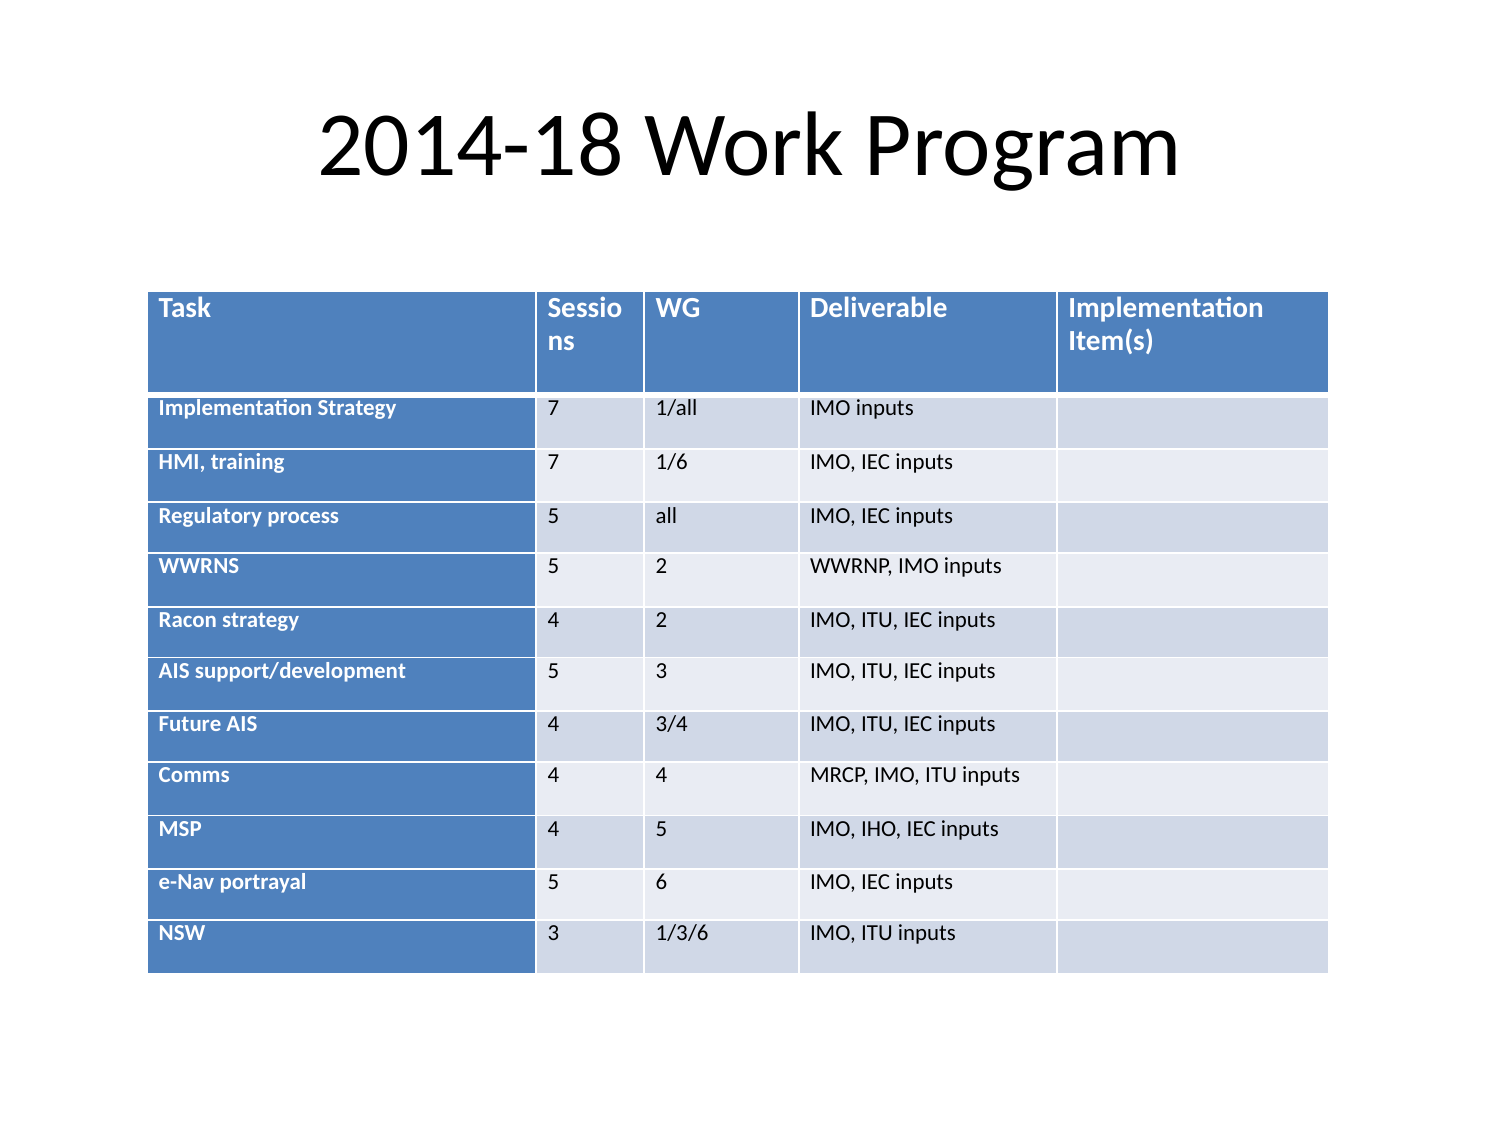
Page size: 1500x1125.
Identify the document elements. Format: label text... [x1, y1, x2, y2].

table_cell [1058, 763, 1328, 815]
table_cell MSP [148, 816, 535, 868]
table_cell 5 [645, 816, 798, 868]
table_cell Implementation Strategy [148, 398, 535, 448]
table_cell 3 [645, 658, 798, 710]
table_cell WWRNS [148, 554, 535, 606]
table_cell IMO, IEC inputs [800, 503, 1056, 552]
table_cell NSW [148, 921, 535, 973]
table_cell IMO, ITU, IEC inputs [800, 608, 1056, 657]
table_cell 7 [537, 398, 643, 448]
table_cell 4 [645, 763, 798, 815]
table_cell [1058, 712, 1328, 761]
table_cell e-Nav portrayal [148, 870, 535, 919]
table_cell 6 [645, 870, 798, 919]
table_cell [1058, 503, 1328, 552]
table_cell IMO, ITU, IEC inputs [800, 658, 1056, 710]
table_cell 2 [645, 608, 798, 657]
table_cell IMO, ITU, IEC inputs [800, 712, 1056, 761]
table_cell 2 [645, 554, 798, 606]
table_cell [1058, 658, 1328, 710]
table_cell [1058, 816, 1328, 868]
table_cell 5 [537, 554, 643, 606]
table_cell [1058, 921, 1328, 973]
table_cell Comms [148, 763, 535, 815]
table_cell [1058, 870, 1328, 919]
table_cell 5 [537, 658, 643, 710]
table_cell IMO, IEC inputs [800, 870, 1056, 919]
title 2014-18 Work Program [74, 44, 1426, 233]
table_cell MRCP, IMO, ITU inputs [800, 763, 1056, 815]
table_cell 1/all [645, 398, 798, 448]
table_cell [1058, 608, 1328, 657]
table_cell 4 [537, 608, 643, 657]
table_cell 4 [537, 816, 643, 868]
table_cell 1/6 [645, 450, 798, 501]
table_header Implementation Item(s) [1058, 292, 1328, 392]
table_cell IMO, ITU inputs [800, 921, 1056, 973]
table_cell 3/4 [645, 712, 798, 761]
table_cell 4 [537, 712, 643, 761]
table_cell IMO inputs [800, 398, 1056, 448]
table_cell 7 [537, 450, 643, 501]
table_cell HMI, training [148, 450, 535, 501]
table_header Task [148, 292, 535, 392]
table_cell IMO, IHO, IEC inputs [800, 816, 1056, 868]
table_cell 1/3/6 [645, 921, 798, 973]
table_header WG [645, 292, 798, 392]
table_cell Regulatory process [148, 503, 535, 552]
table_header Deliverable [800, 292, 1056, 392]
table_cell [1058, 554, 1328, 606]
table_cell 4 [537, 763, 643, 815]
table_cell 5 [537, 870, 643, 919]
table_cell 3 [537, 921, 643, 973]
table_cell all [645, 503, 798, 552]
table_cell Future AIS [148, 712, 535, 761]
table_cell Racon strategy [148, 608, 535, 657]
table_cell IMO, IEC inputs [800, 450, 1056, 501]
table_cell AIS support/development [148, 658, 535, 710]
table_cell [1058, 450, 1328, 501]
table_cell WWRNP, IMO inputs [800, 554, 1056, 606]
table_header Sessions [537, 292, 643, 392]
table_cell 5 [537, 503, 643, 552]
table_cell [1058, 398, 1328, 448]
